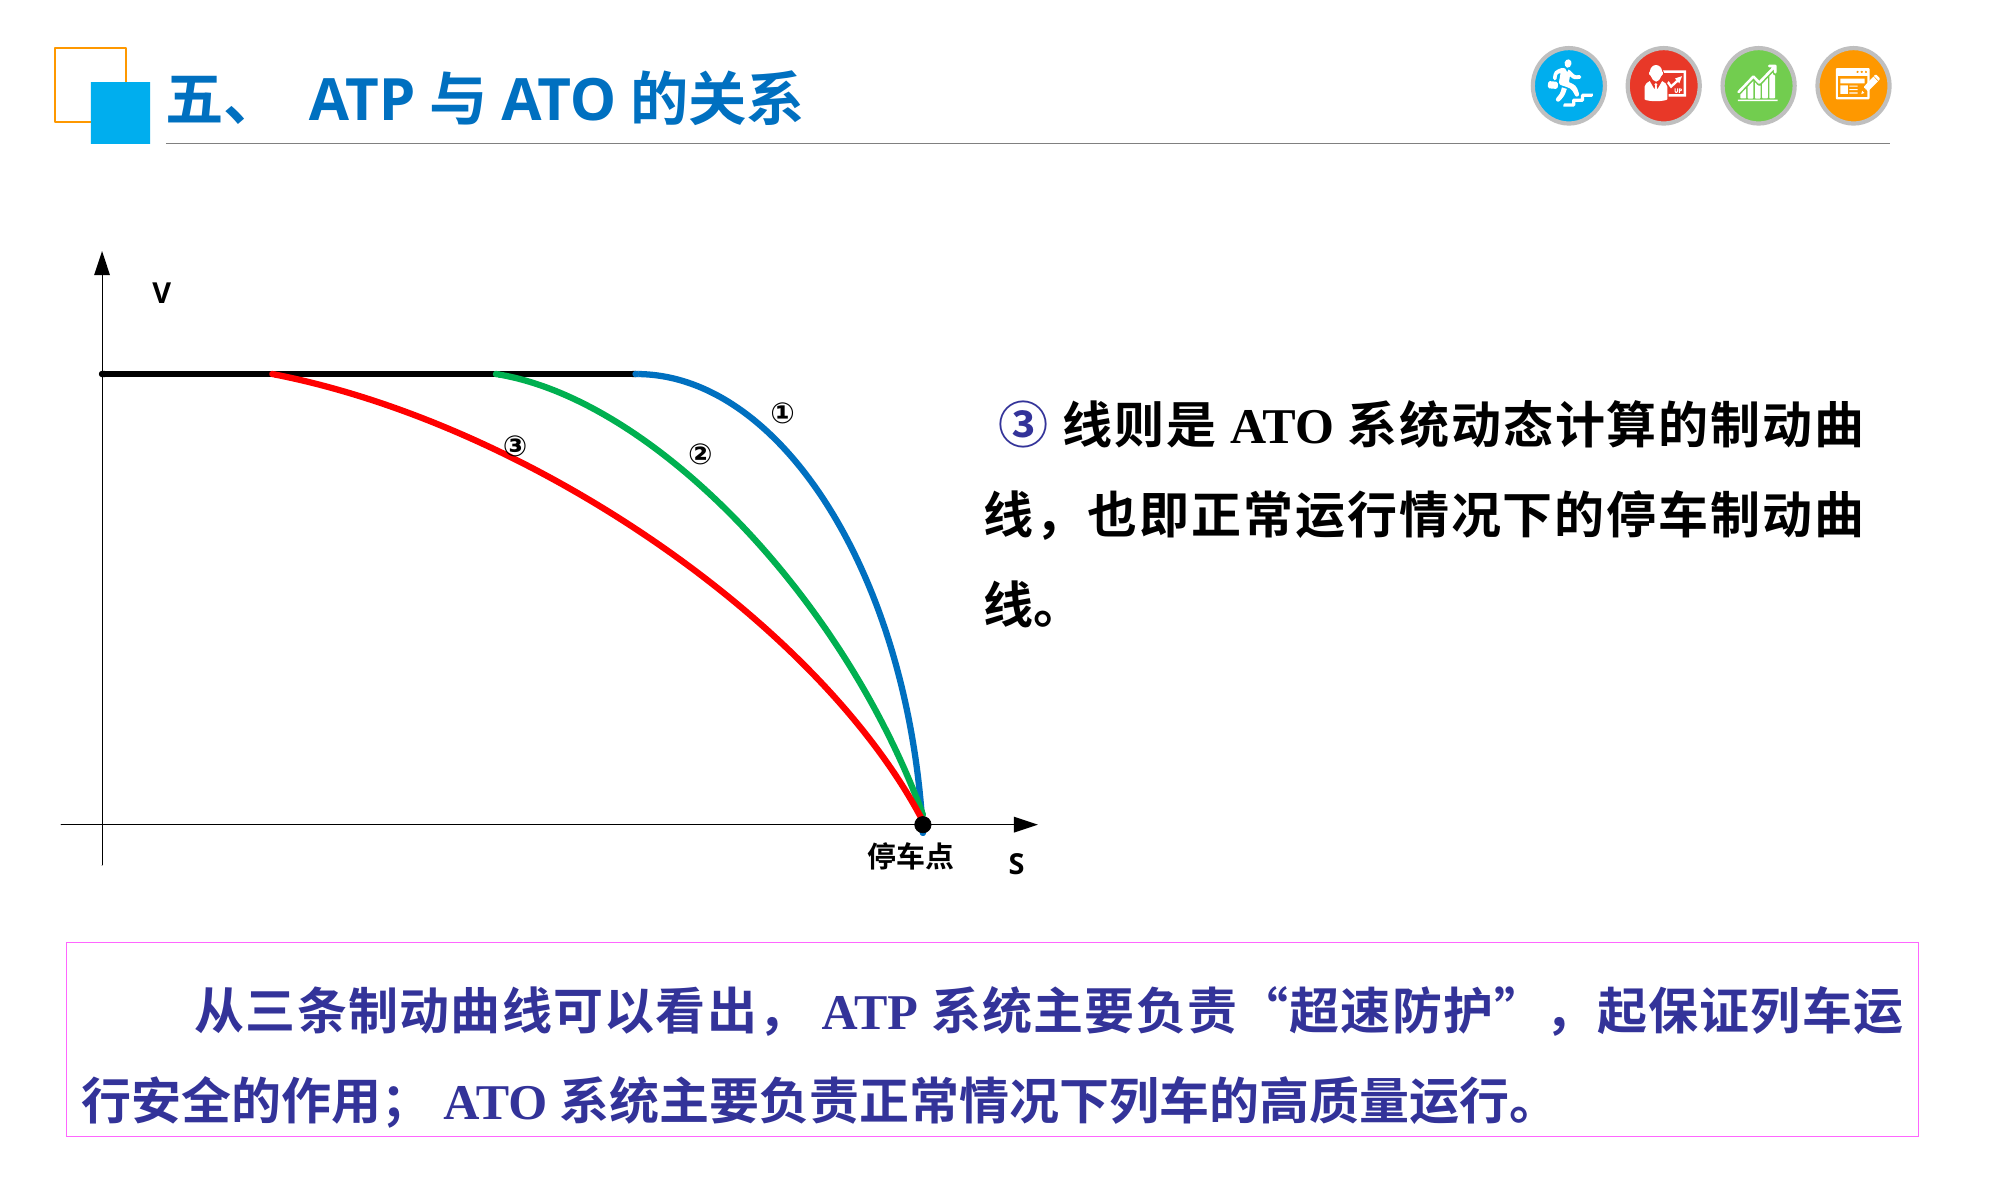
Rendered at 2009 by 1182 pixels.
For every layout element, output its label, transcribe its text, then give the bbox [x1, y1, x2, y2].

text_box ③线则是ATO系统动态计算的制动曲线，也即正常运行情况下的停车制动曲线。 [1071, 356, 1880, 641]
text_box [32, 222, 1067, 911]
text_box 从三条制动曲线可以看出，ATP系统主要负责“超速防护”，起保证列车运行安全的作用；ATO系统主要负责正常情况下列车的高质量运行。 [66, 942, 1919, 1137]
text_box 五、 ATP与ATO的关系 [144, 51, 826, 142]
